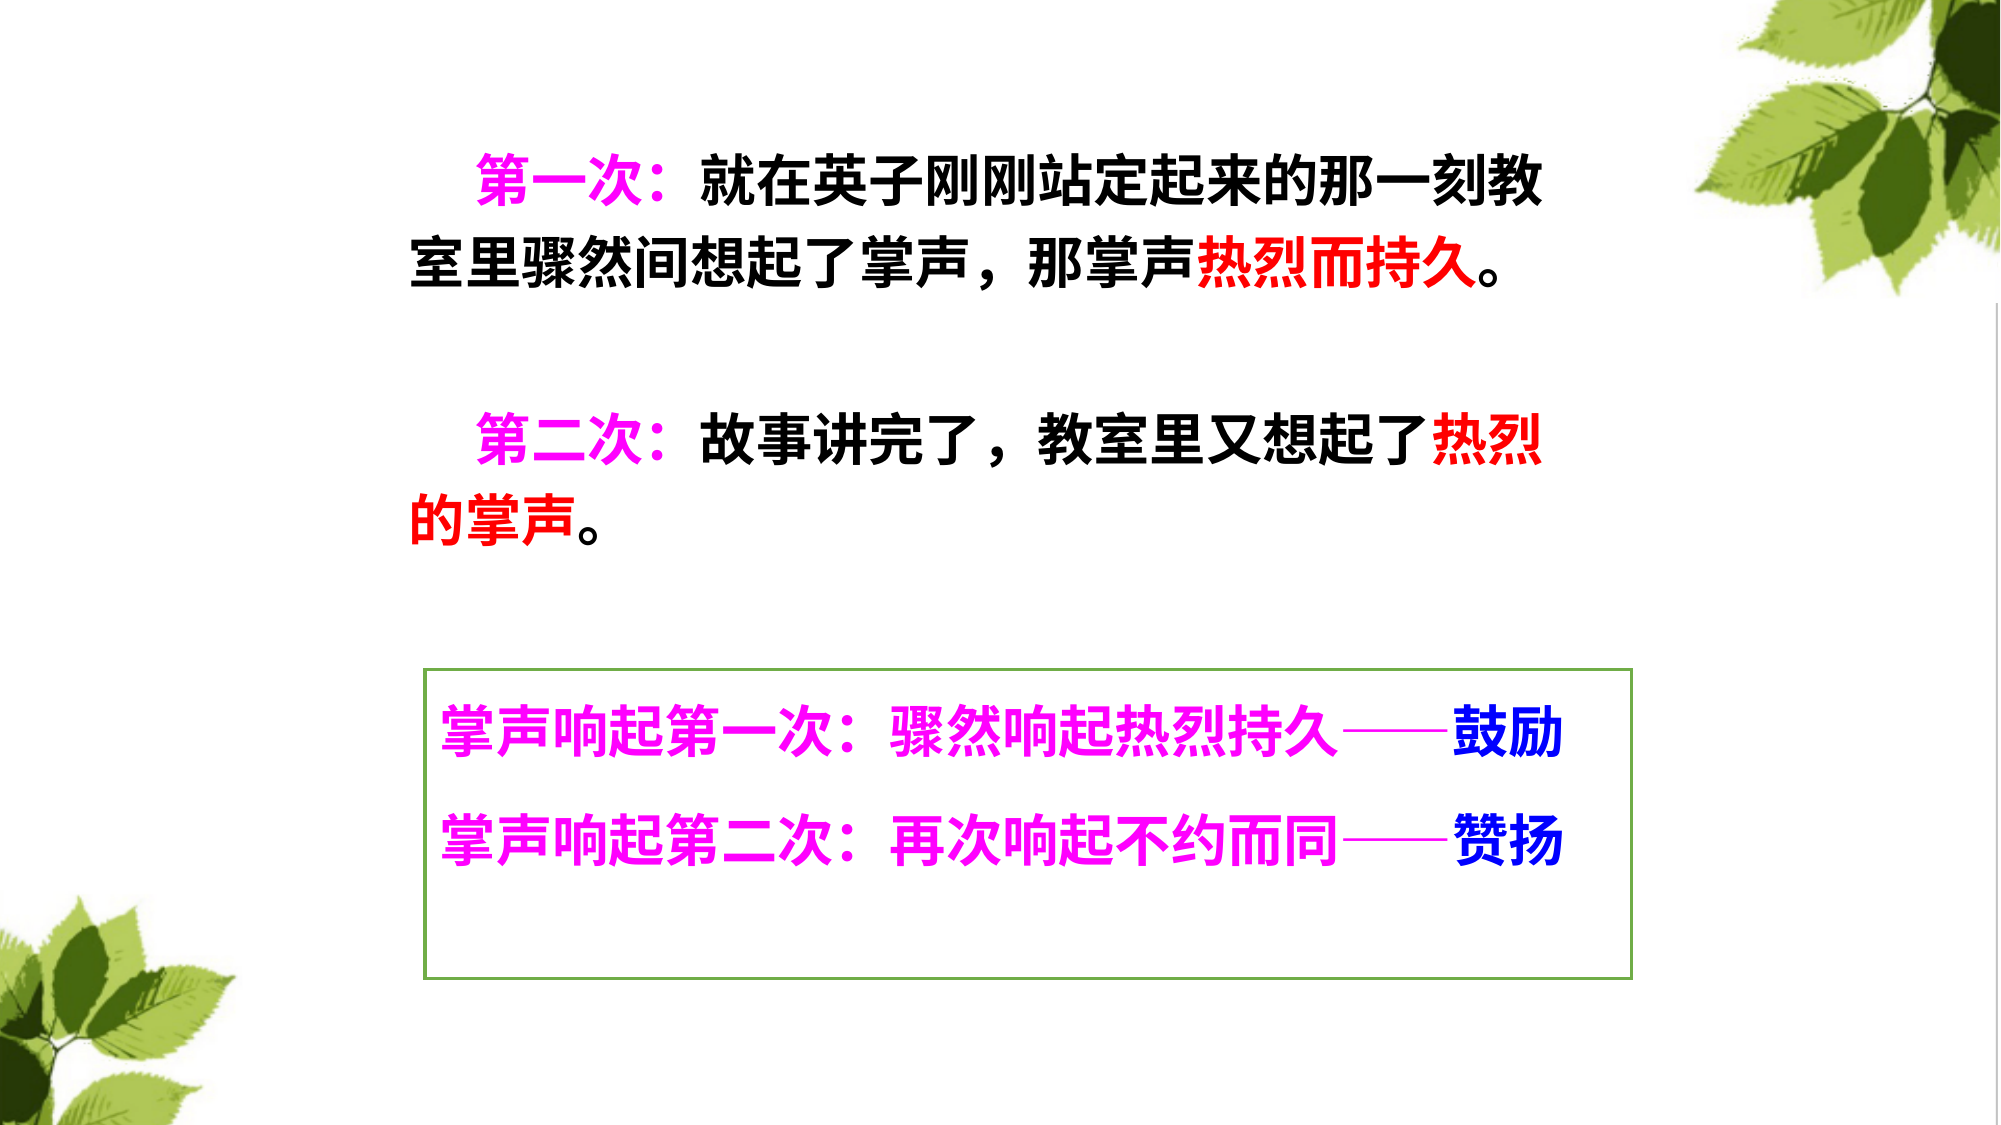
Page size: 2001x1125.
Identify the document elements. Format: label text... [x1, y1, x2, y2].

text_box 掌声响起第一次：骤然响起热烈持久——鼓励 掌声响起第二次：再次响起不约而同——赞扬 [424, 668, 1633, 979]
text_box 第一次：就在英子刚刚站定起来的那一刻教室里骤然间想起了掌声，那掌声热烈而持久。 [394, 122, 1606, 302]
picture [0, 0, 2001, 1125]
text_box 第二次：故事讲完了，教室里又想起了热烈的掌声。 [394, 380, 1606, 561]
